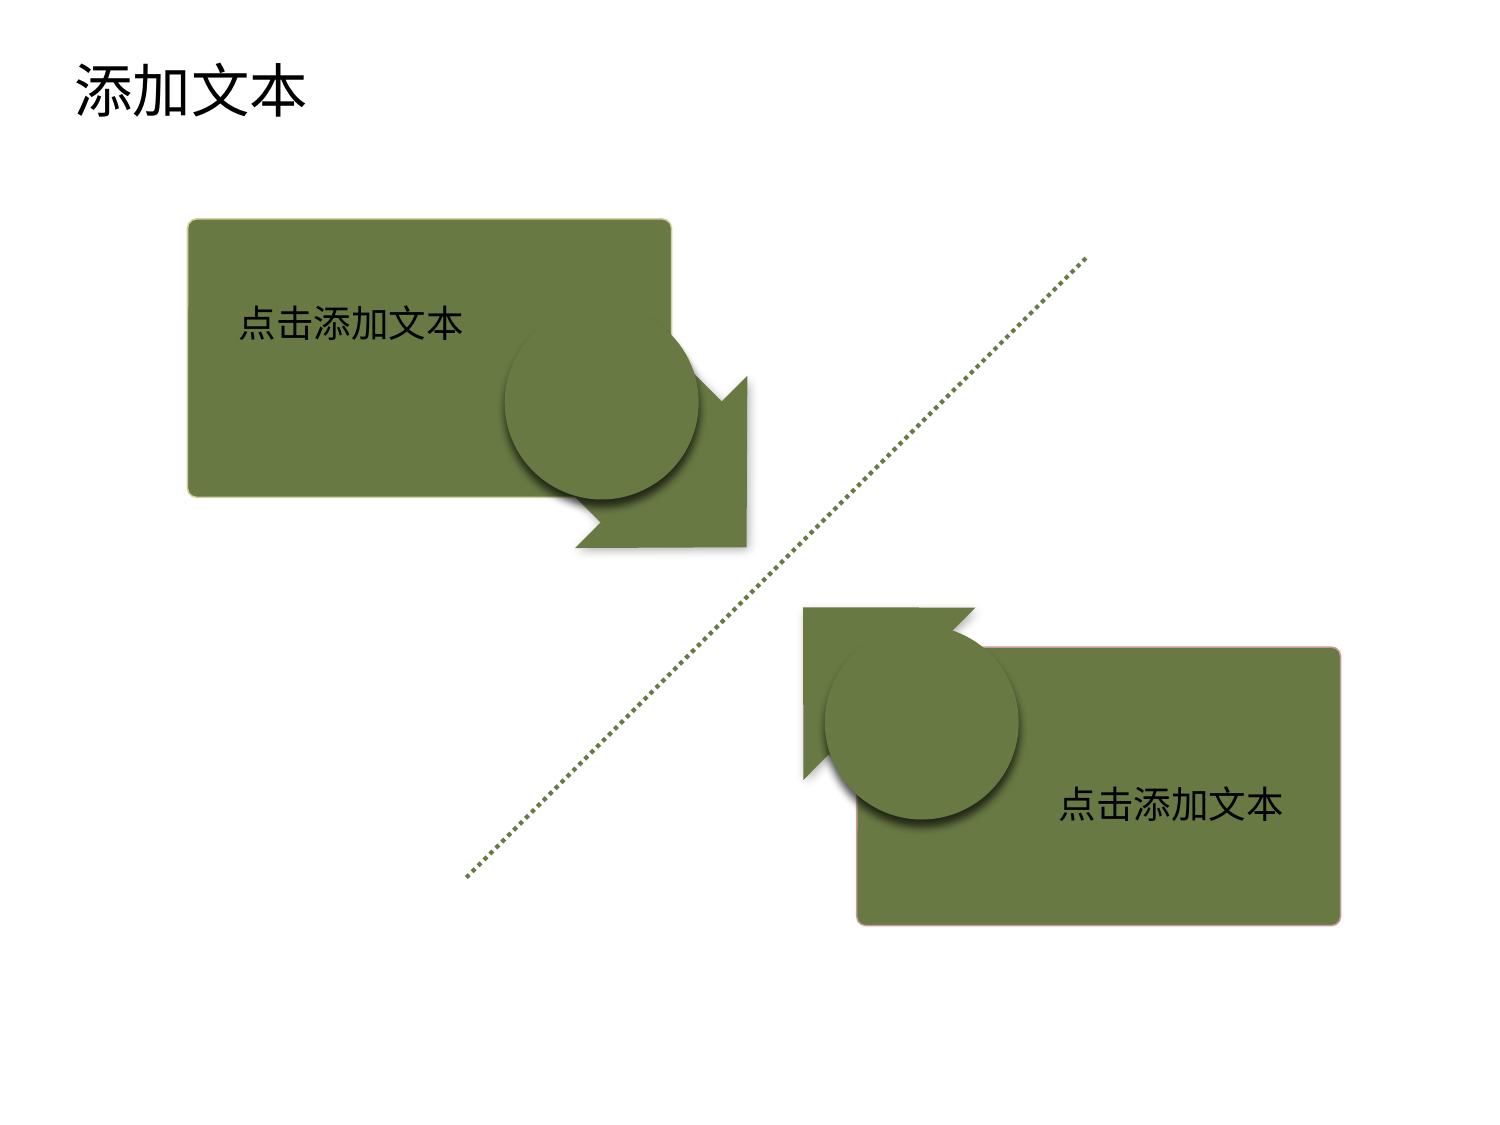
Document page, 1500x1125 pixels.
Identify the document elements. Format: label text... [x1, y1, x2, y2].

text_box [854, 644, 1343, 928]
text_box [185, 216, 674, 500]
text_box 点击添加文本 [223, 292, 461, 353]
text_box 点击添加文本 [1091, 773, 1299, 834]
text_box 添加文本 [60, 46, 323, 132]
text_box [466, 257, 1087, 878]
